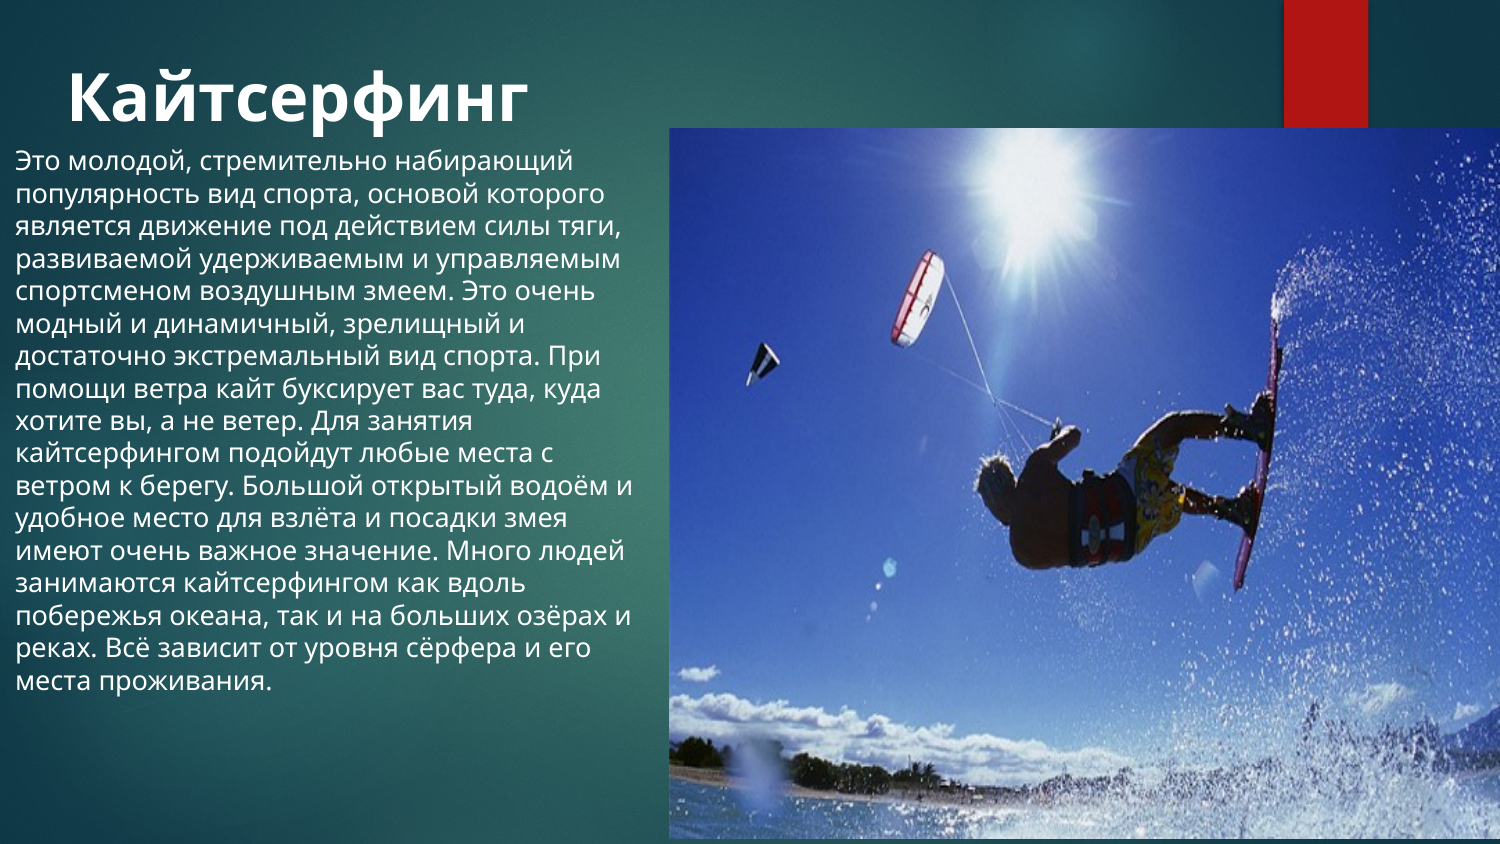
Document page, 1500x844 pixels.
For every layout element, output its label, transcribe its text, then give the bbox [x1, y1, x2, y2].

picture [669, 128, 1500, 844]
list Это молодой, стремительно набирающий популярность вид спорта, основой которого является движение под действием силы тяги, развиваемой удерживаемым и управляемым спортсменом воздушным змеем. Это очень модный и динамичный, зрелищный и достаточно экстремальный вид спорта. При помощи ветра кайт буксирует вас туда, куда хотите вы, а не ветер. Для занятия кайтсерфингом подойдут любые места с ветром к берегу. Большой открытый водоём и удобное место для взлёта и посадки змея имеют очень важное значение. Много людей занимаются кайтсерфингом как вдоль побережья океана, так и на больших озёрах и реках. Всё зависит от уровня сёрфера и его места проживания. [0, 128, 667, 844]
title Кайтсерфинг [51, 0, 1449, 128]
